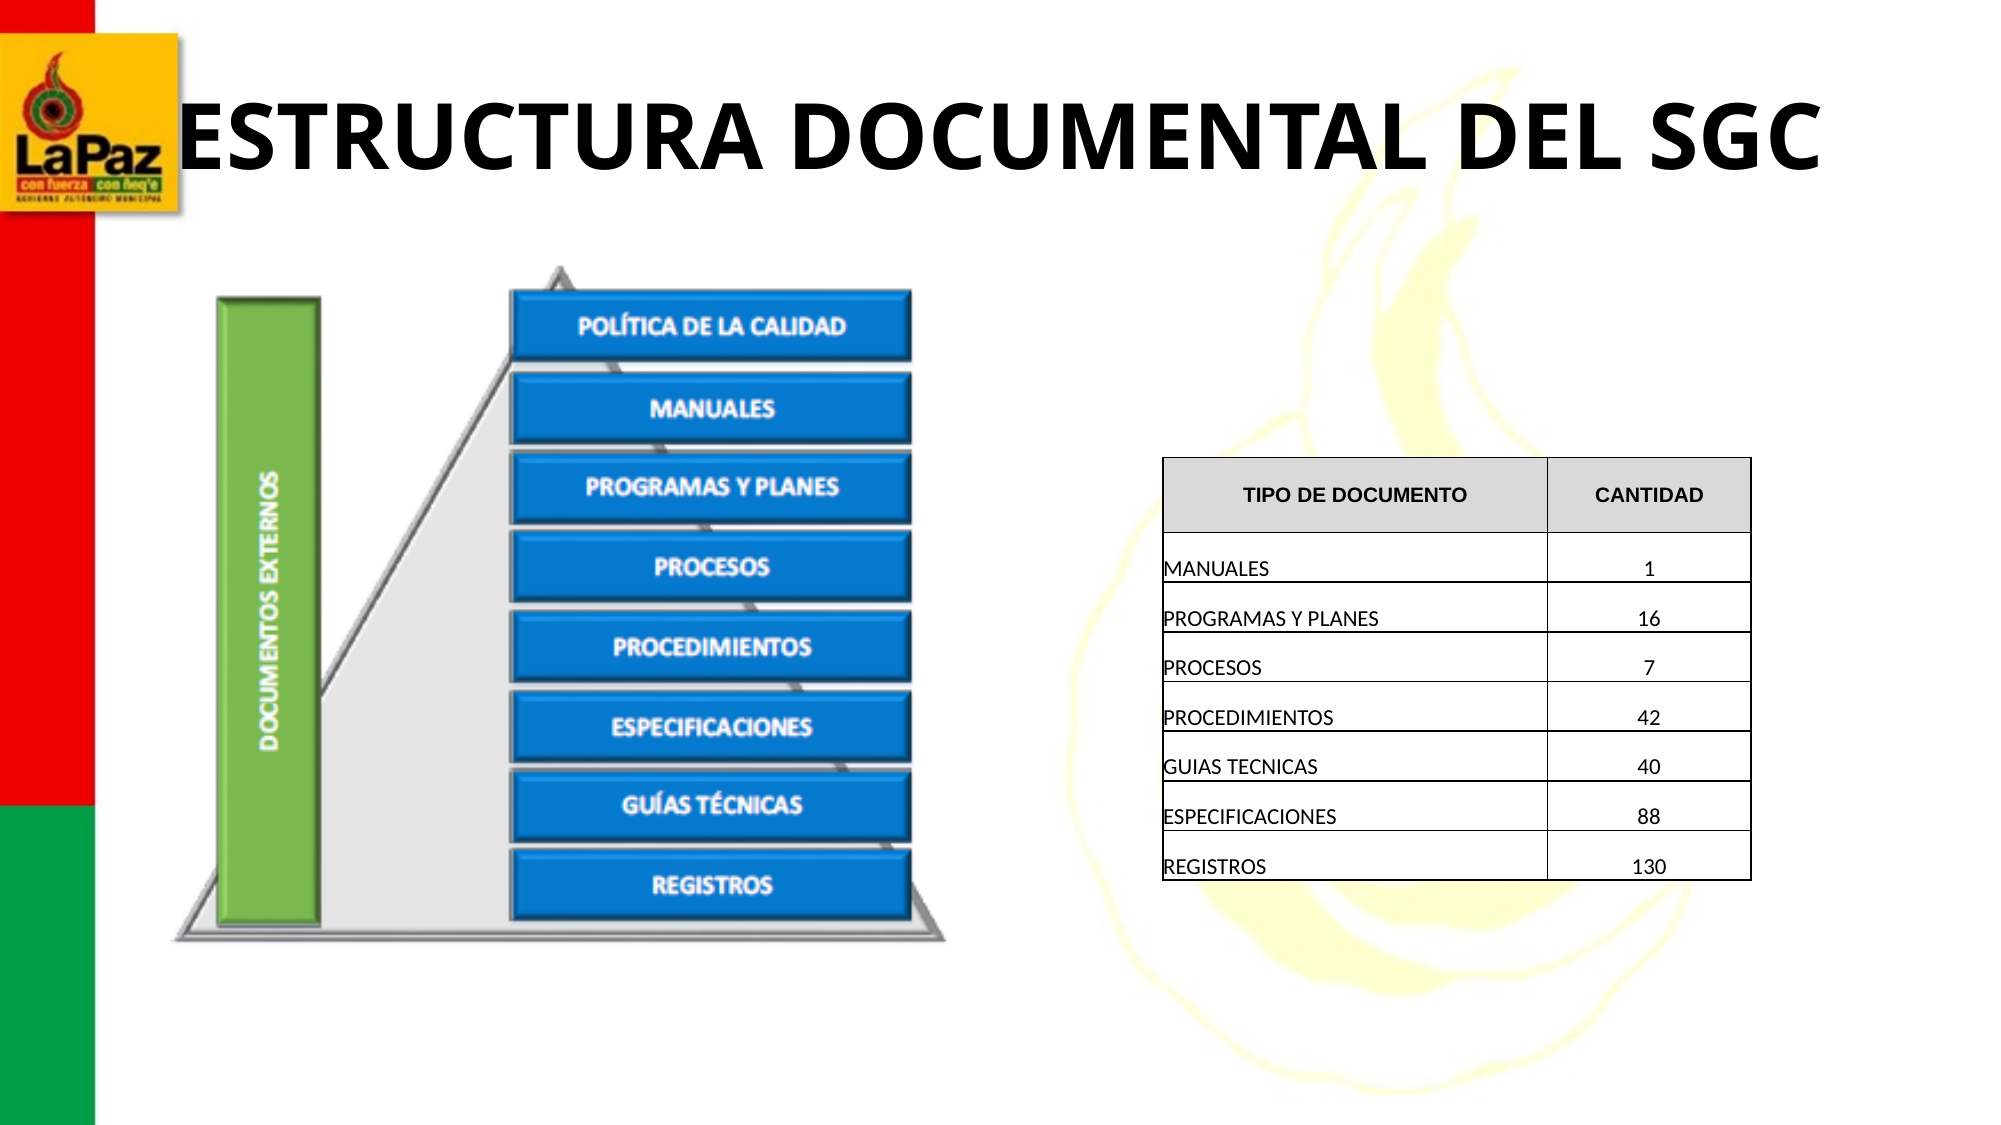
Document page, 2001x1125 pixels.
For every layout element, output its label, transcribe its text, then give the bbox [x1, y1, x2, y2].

table_cell ESPECIFICACIONES [1164, 782, 1547, 830]
table_cell 88 [1548, 782, 1750, 830]
table_cell 130 [1548, 831, 1750, 879]
table_cell PROGRAMAS Y PLANES [1164, 583, 1547, 631]
table_header TIPO DE DOCUMENTO [1164, 458, 1547, 532]
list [132, 246, 1029, 963]
table_cell 1 [1548, 533, 1750, 581]
table_cell GUIAS TECNICAS [1164, 732, 1547, 780]
table_cell PROCEDIMIENTOS [1164, 682, 1547, 730]
table_cell MANUALES [1164, 533, 1547, 581]
table_cell 40 [1548, 732, 1750, 780]
table_cell REGISTROS [1164, 831, 1547, 879]
picture [0, 0, 2001, 1125]
table_cell 42 [1548, 682, 1750, 730]
title ESTRUCTURA DOCUMENTAL DEL SGC [137, 59, 1863, 219]
table_cell 16 [1548, 583, 1750, 631]
table_cell PROCESOS [1164, 633, 1547, 681]
table_header CANTIDAD [1548, 458, 1750, 532]
table_cell 7 [1548, 633, 1750, 681]
